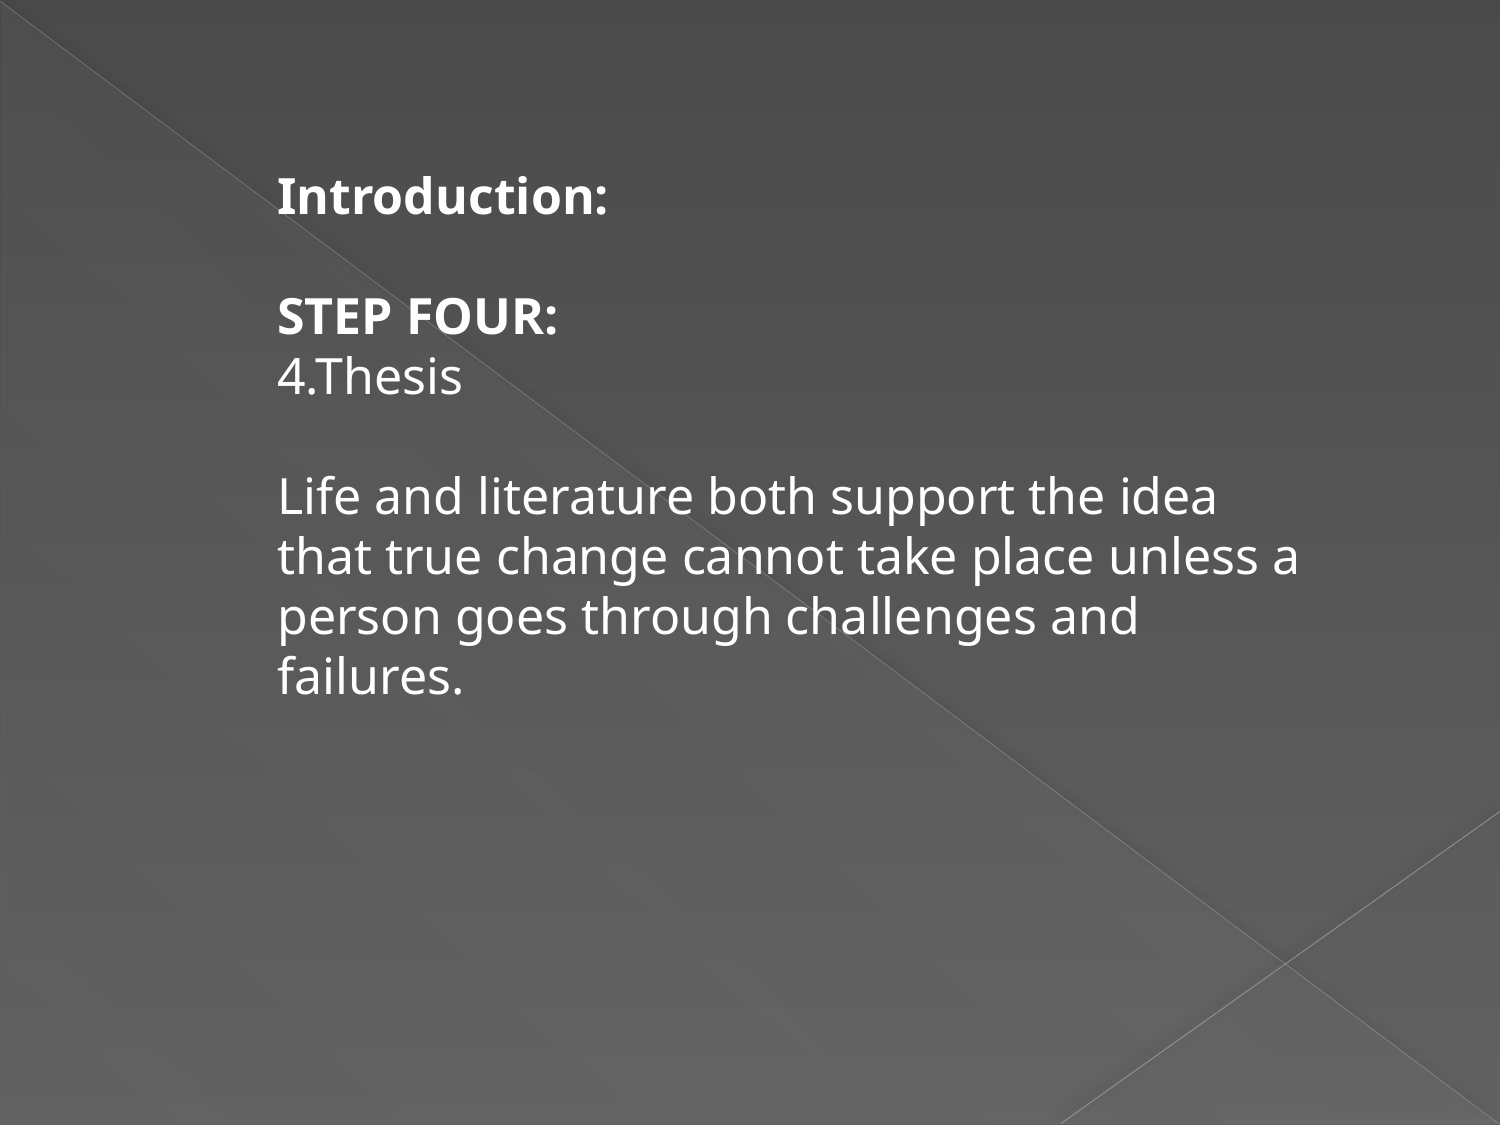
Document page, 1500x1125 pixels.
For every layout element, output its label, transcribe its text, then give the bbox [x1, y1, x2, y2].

text_box Introduction: STEP FOUR: 4.Thesis Life and literature both support the idea that true change cannot take place unless a person goes through challenges and failures. [262, 112, 1325, 713]
